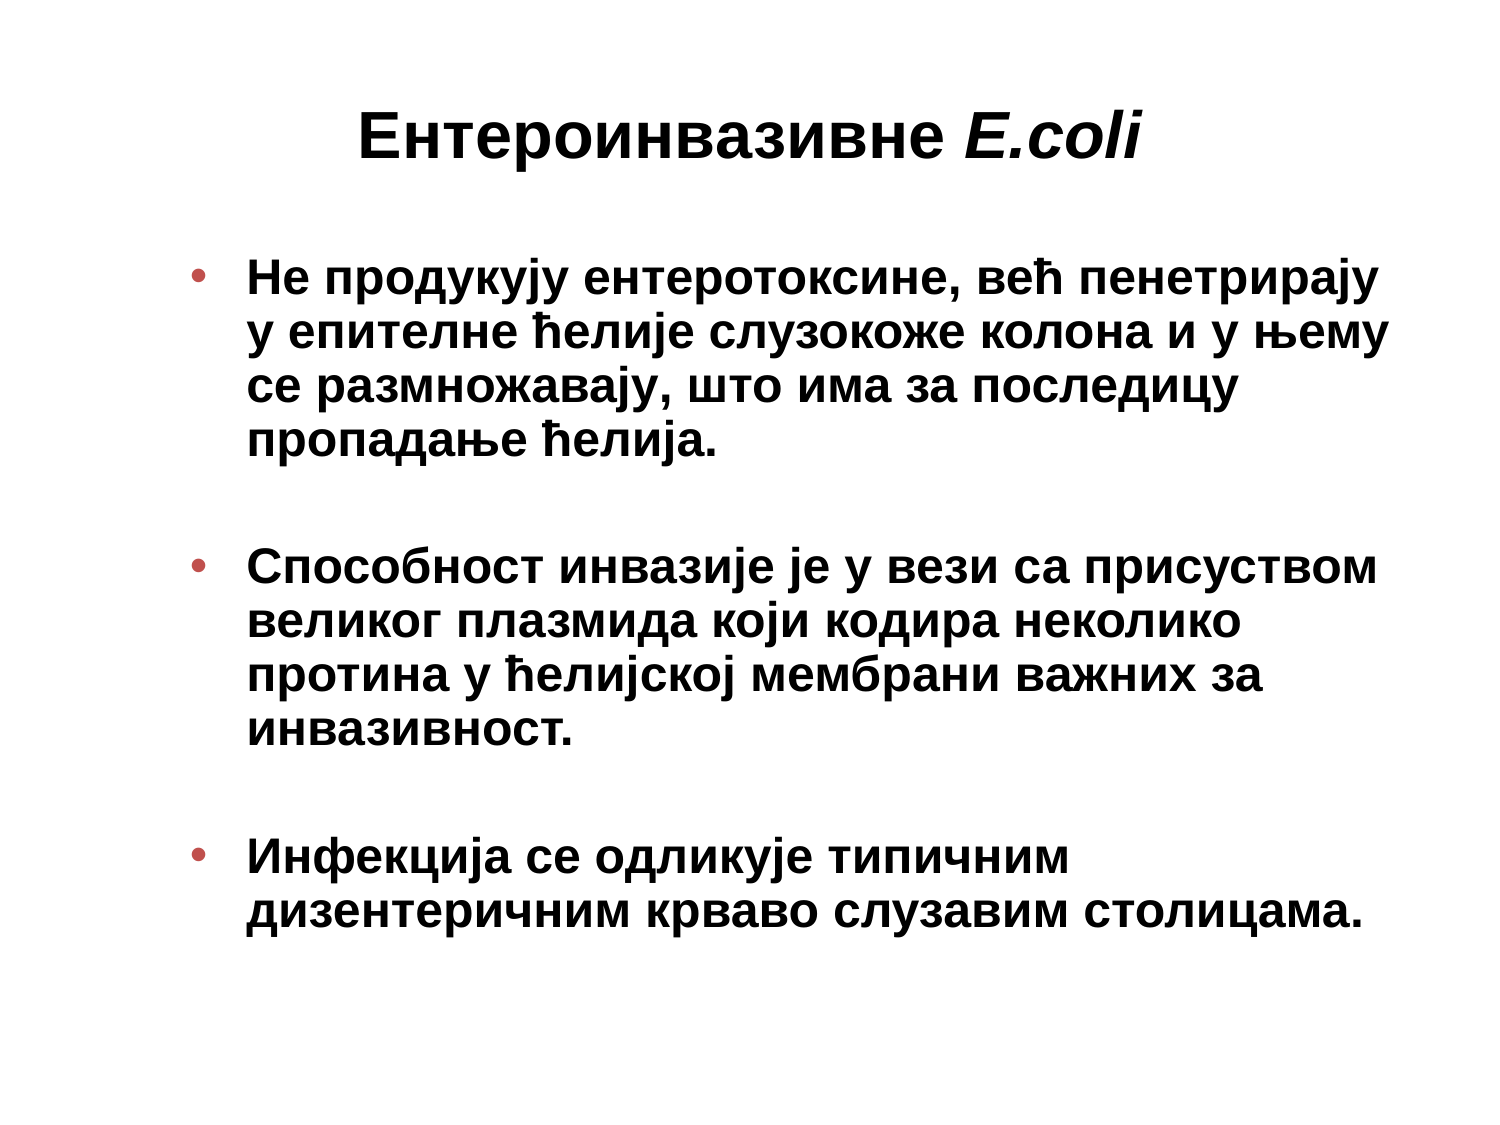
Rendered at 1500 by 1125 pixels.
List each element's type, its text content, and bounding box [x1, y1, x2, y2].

list Не продукују ентеротоксине, већ пенетрирају у епителне ћелије слузокоже колона и у њему се размножавају, што има за последицу пропадање ћелија. Способност инвазије је у вези са присуством великог плазмида који кодира неколико протина у ћелијској мембрани важних за инвазивност. Инфекција се одликује типичним дизентеричним крваво слузавим столицама. [174, 243, 1426, 881]
title Ентероинвазивне E.coli [74, 66, 1426, 198]
